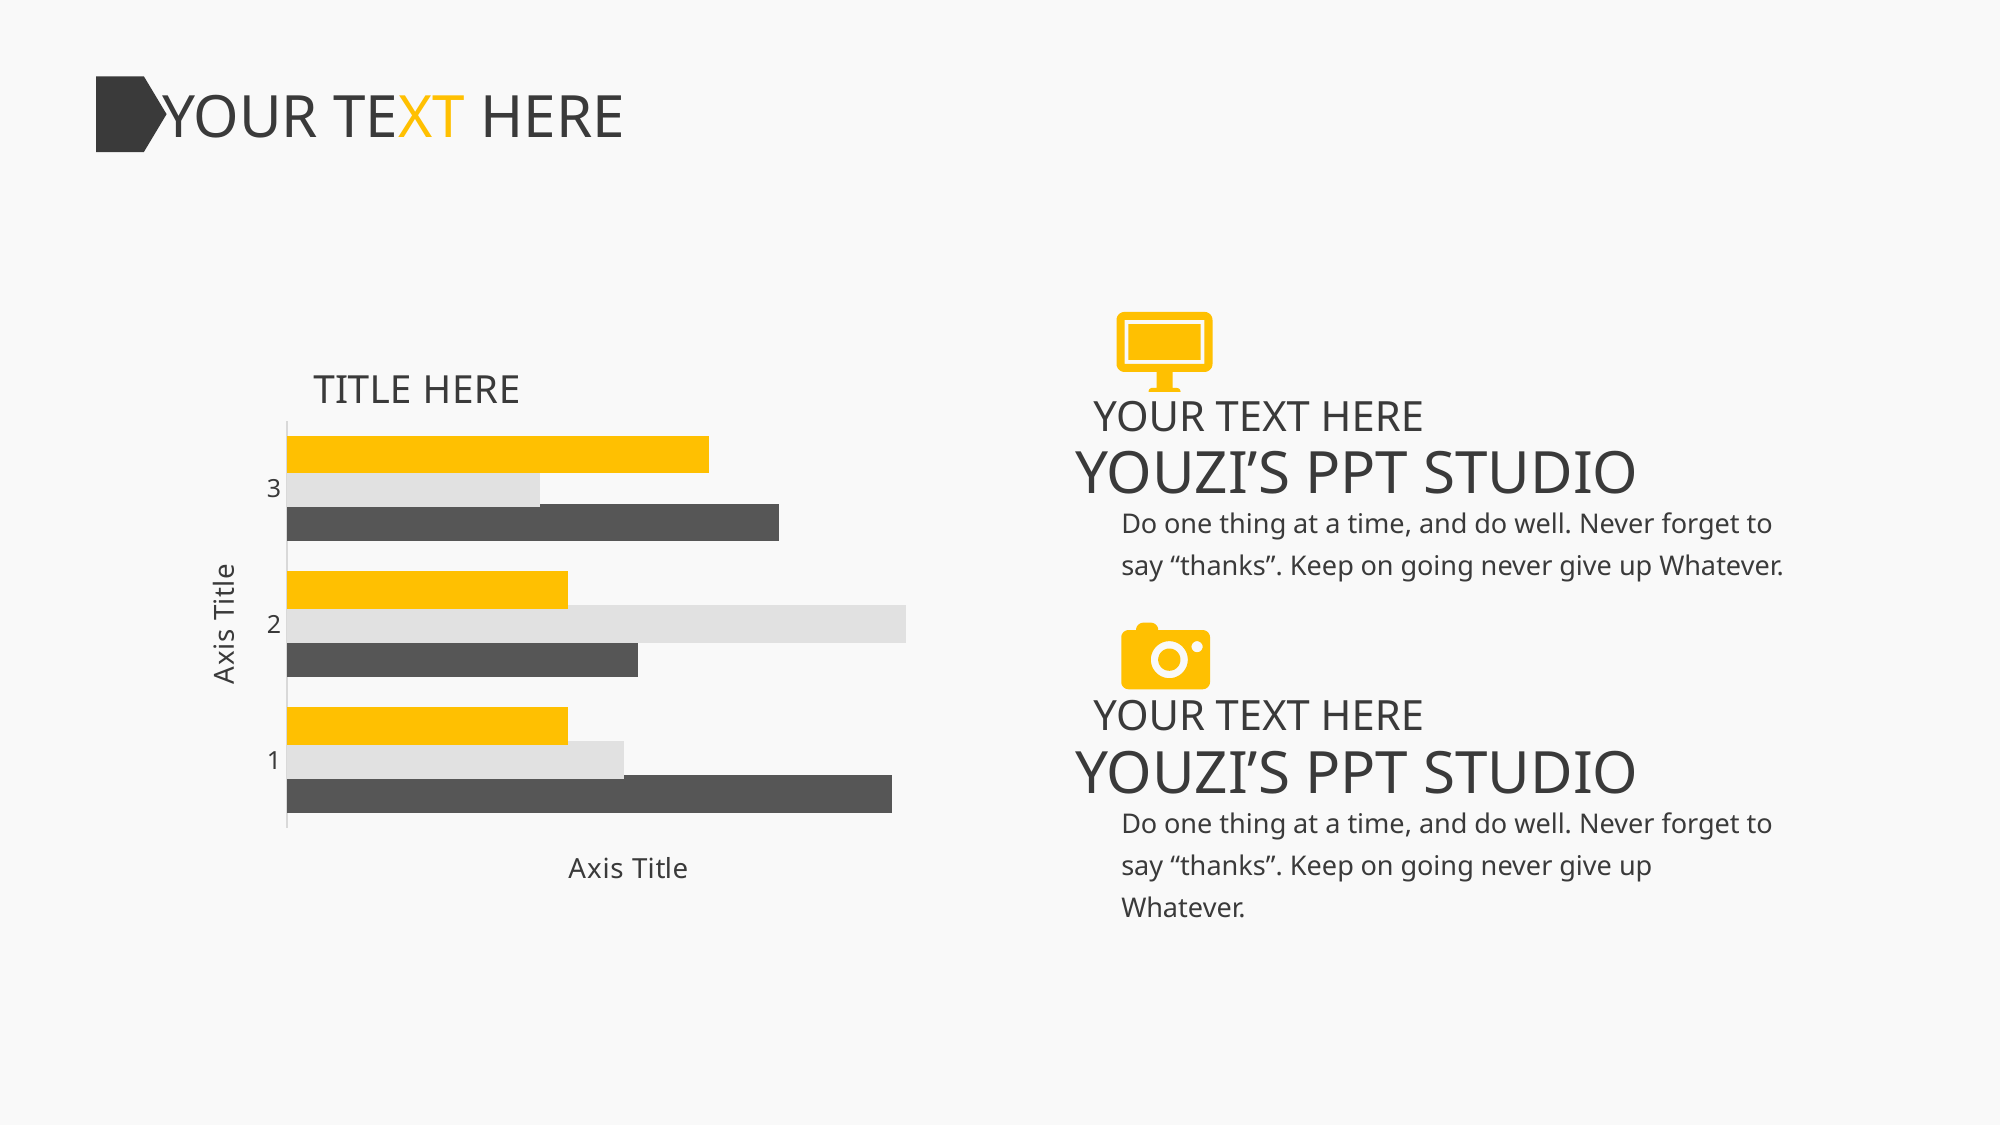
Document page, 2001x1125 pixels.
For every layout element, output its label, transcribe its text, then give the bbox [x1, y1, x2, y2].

text_box YOUR TEXT HERE [95, 71, 691, 157]
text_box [961, 312, 1828, 890]
chart [169, 312, 1007, 920]
